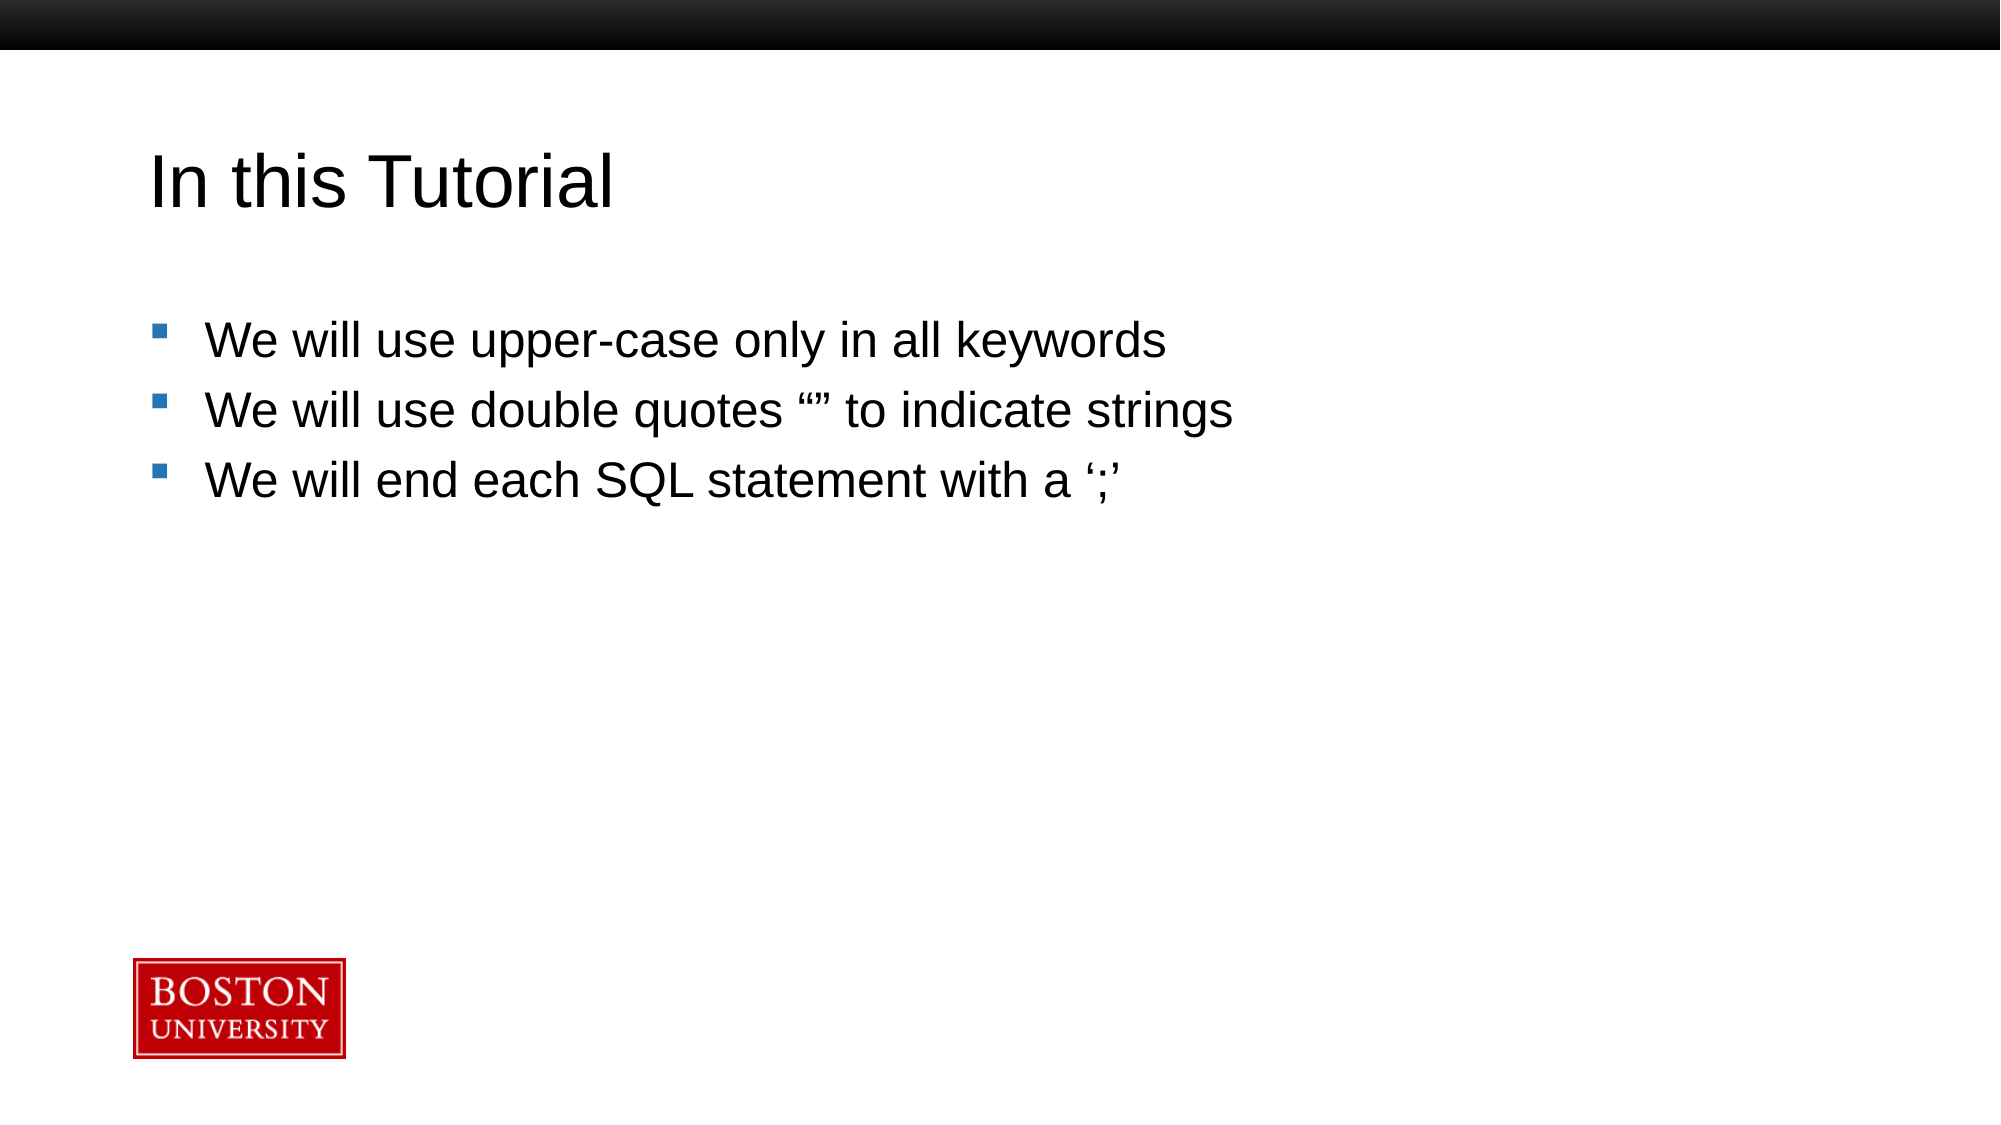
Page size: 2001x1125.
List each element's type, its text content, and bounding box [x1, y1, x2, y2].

picture [133, 958, 346, 1059]
title In this Tutorial [133, 125, 1867, 238]
list We will use upper-case only in all keywords We will use double quotes “” to indicate strings We will end each SQL statement with a ‘;’ [133, 299, 1867, 938]
